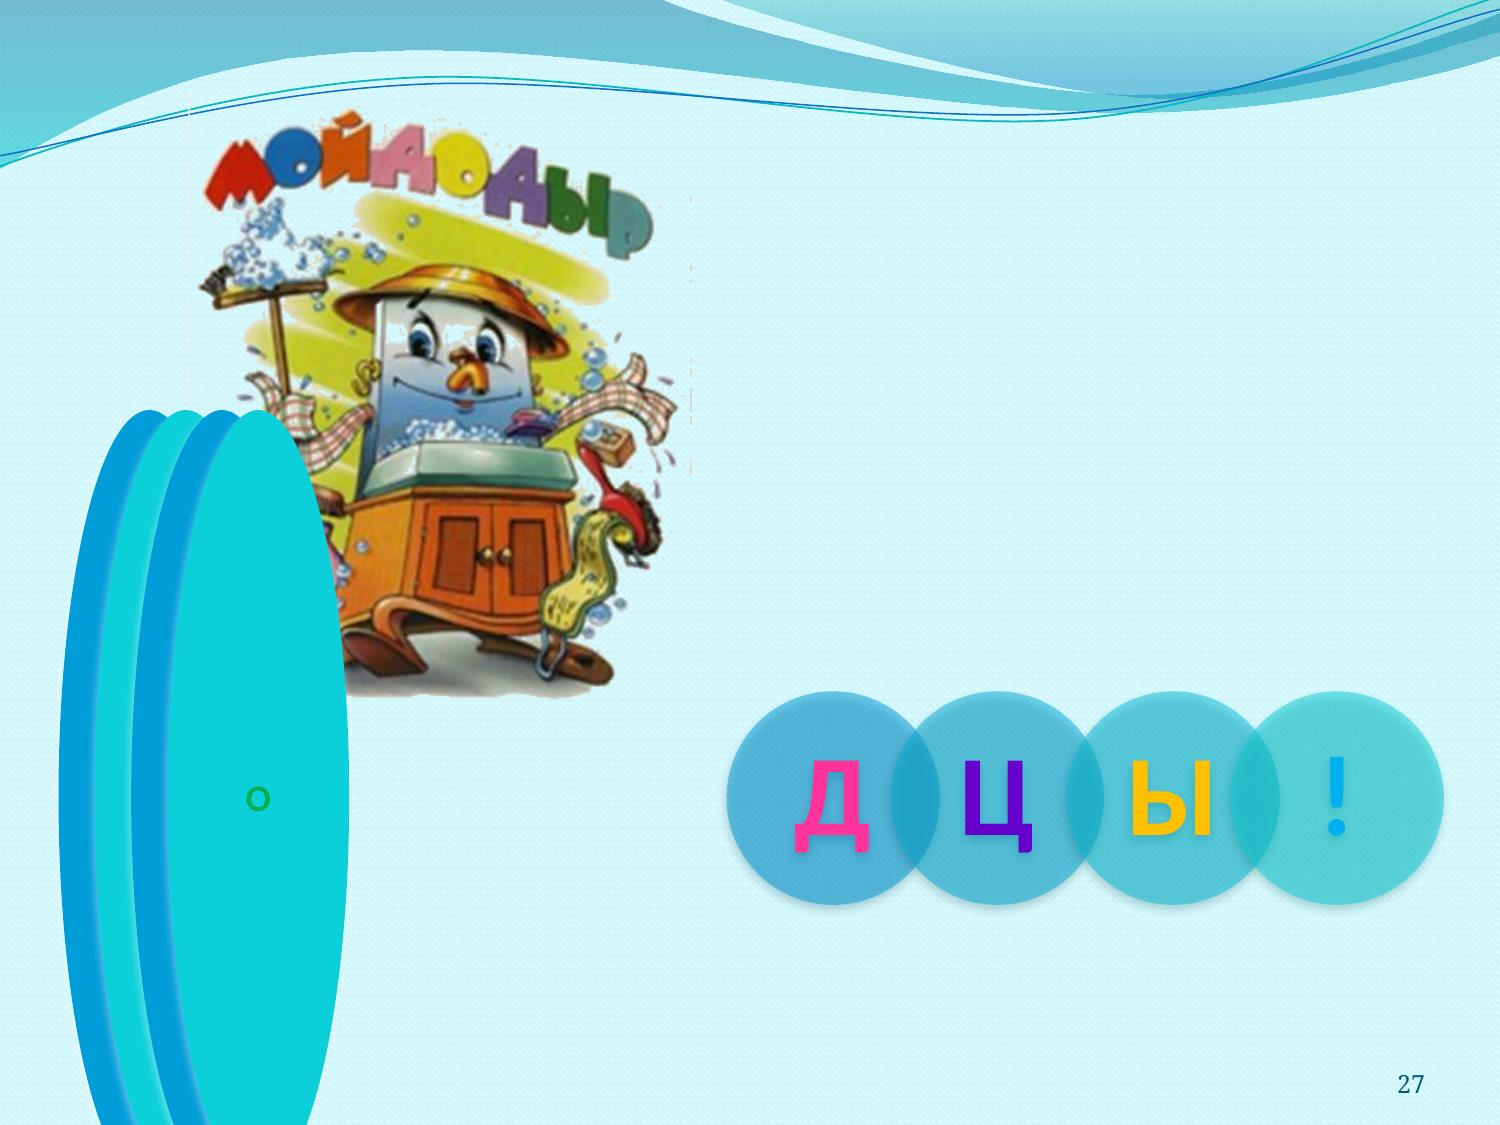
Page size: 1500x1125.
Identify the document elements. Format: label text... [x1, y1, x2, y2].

picture [187, 93, 692, 409]
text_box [726, 456, 1454, 973]
slide_number 27 [1299, 1042, 1425, 1103]
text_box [58, 409, 786, 1125]
